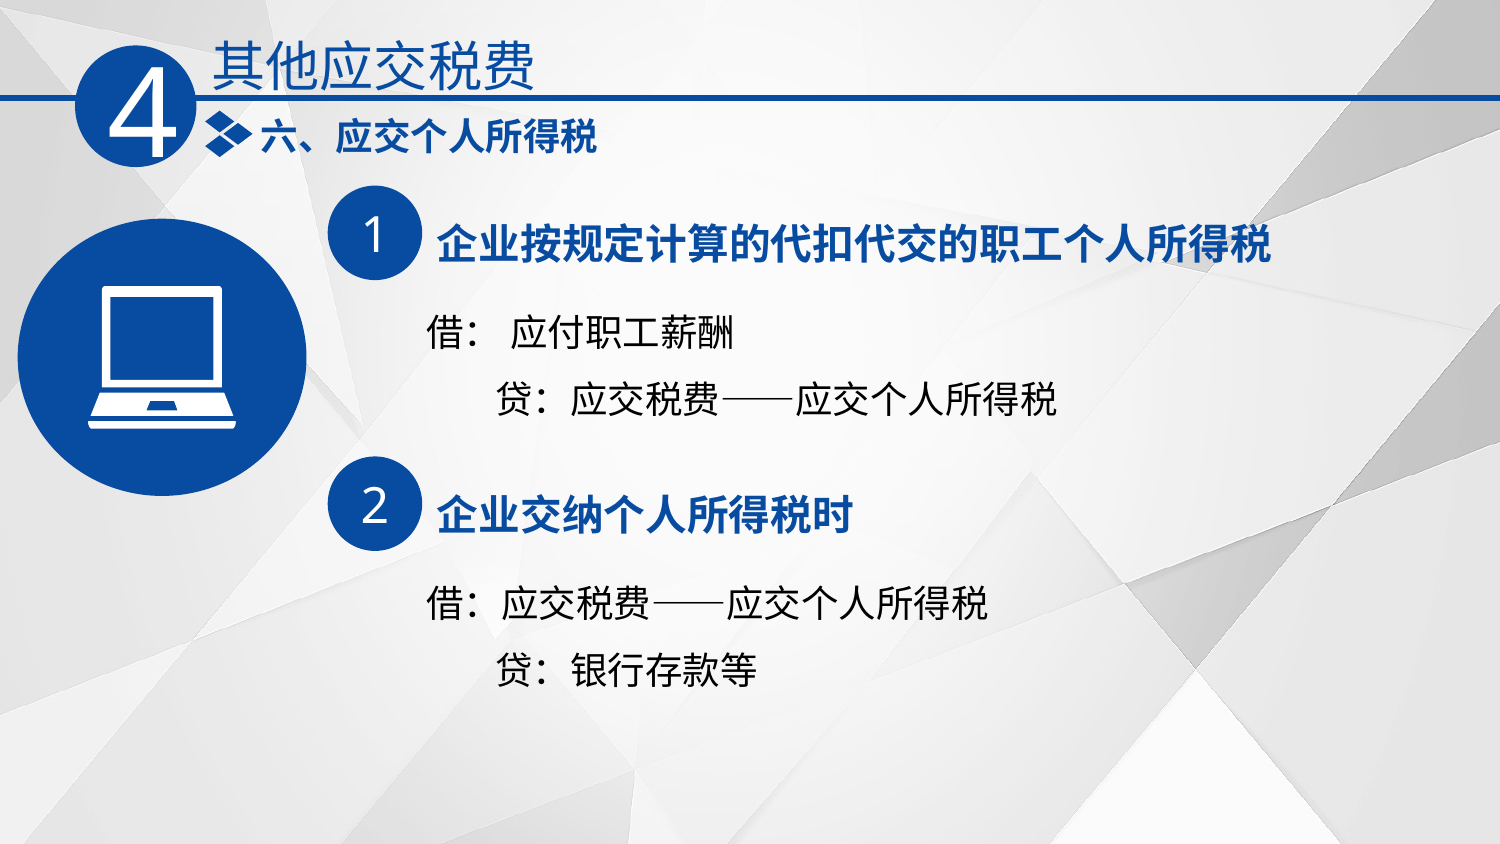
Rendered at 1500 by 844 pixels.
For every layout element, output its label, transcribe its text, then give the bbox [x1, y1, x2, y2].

text_box [223, 122, 248, 145]
picture [0, 0, 1500, 95]
text_box [75, 74, 84, 97]
picture [0, 101, 1500, 844]
text_box 借： 应付职工薪酬 贷：应交税费——应交个人所得税 [411, 279, 1459, 429]
text_box 1 [327, 185, 422, 281]
text_box 六、应交个人所得税 [248, 107, 1396, 164]
text_box 其他应交税费 [198, 37, 697, 92]
text_box 企业按规定计算的代扣代交的职工个人所得税 [422, 185, 1500, 276]
text_box 2 [327, 456, 422, 551]
text_box [205, 135, 235, 158]
text_box 企业交纳个人所得税时 [422, 456, 1500, 547]
text_box [205, 110, 235, 133]
text_box 4 [84, 107, 203, 171]
text_box [75, 107, 84, 138]
text_box 4 [84, 45, 203, 97]
text_box 借：应交税费——应交个人所得税 贷：银行存款等 [411, 549, 1459, 700]
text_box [17, 218, 307, 497]
